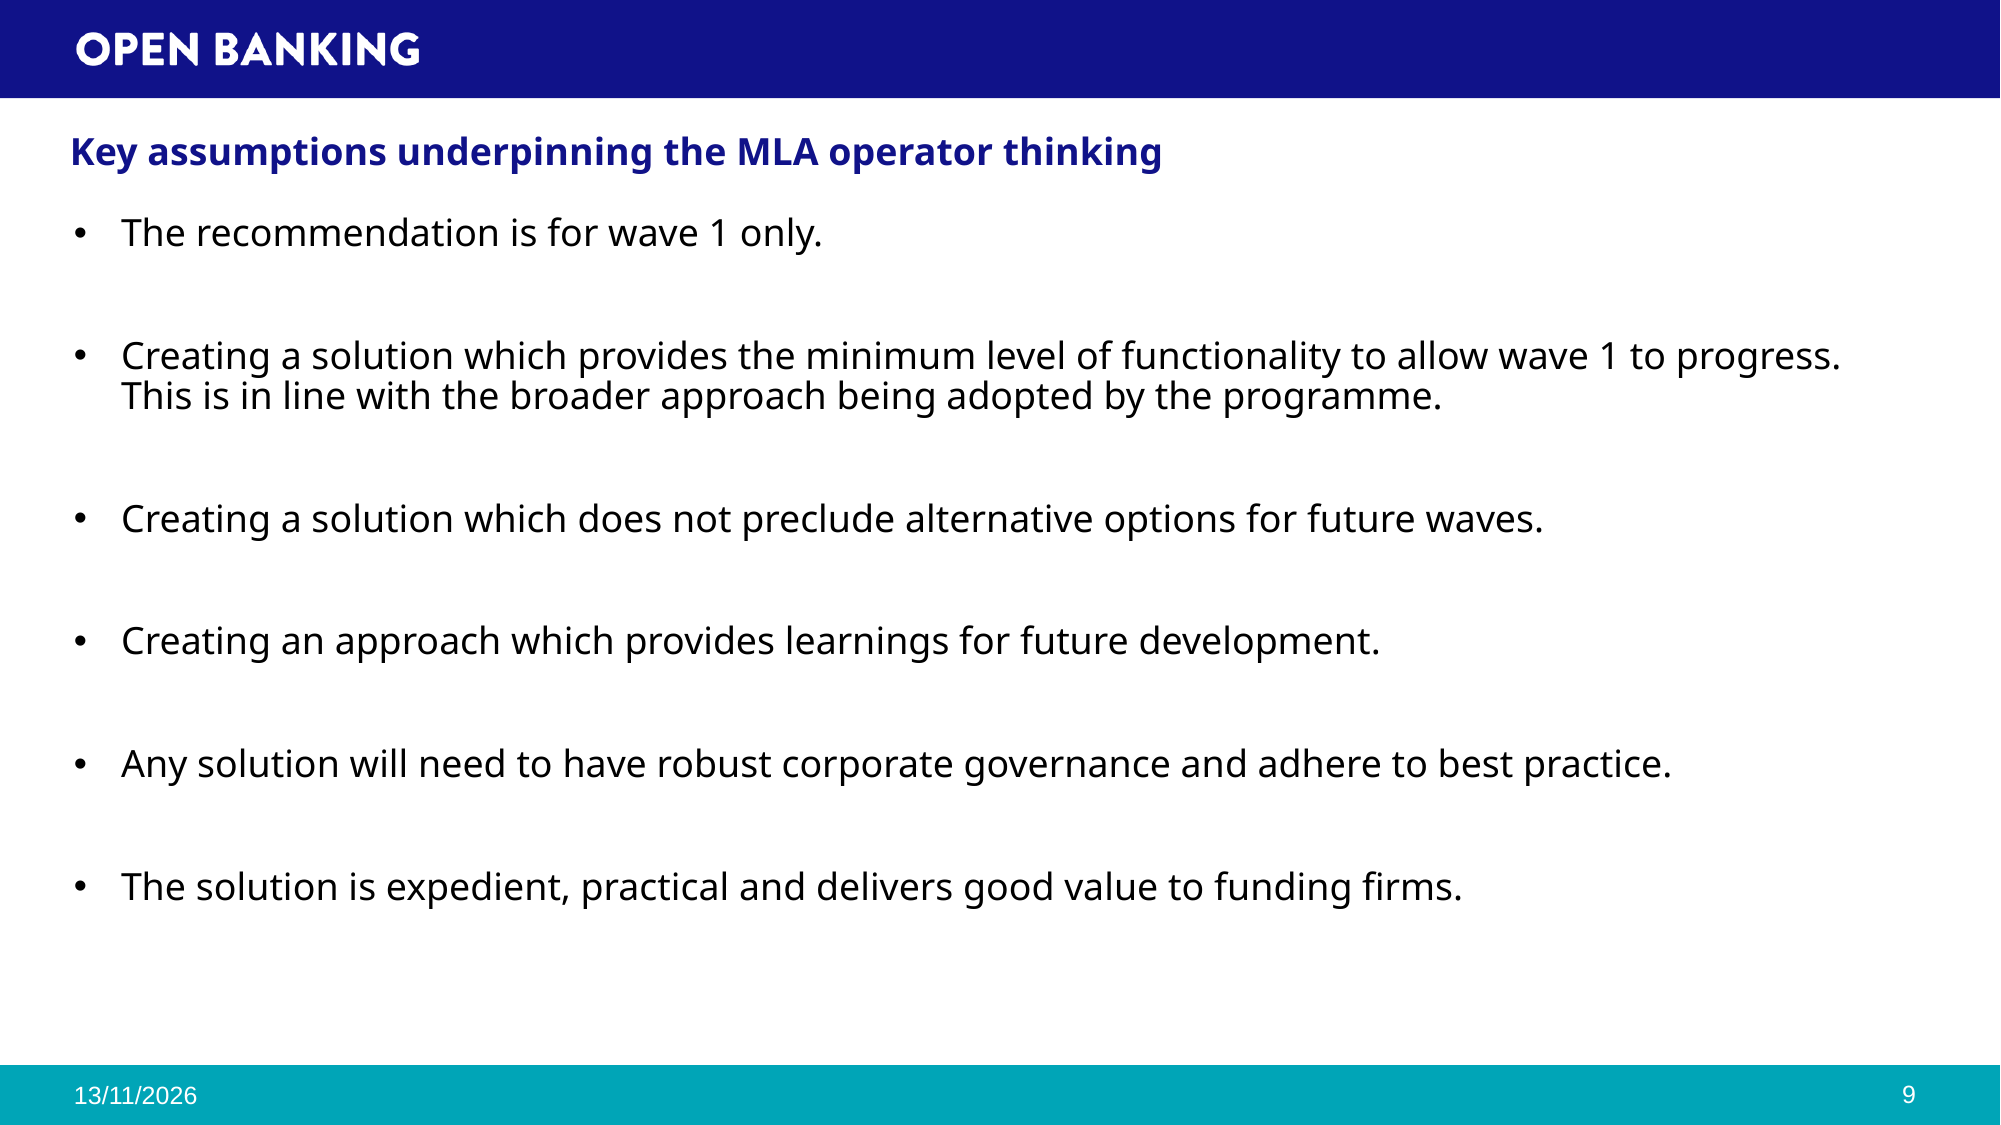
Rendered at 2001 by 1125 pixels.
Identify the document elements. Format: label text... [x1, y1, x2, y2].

slide_number 9 [1412, 1064, 1932, 1124]
list The recommendation is for wave 1 only. Creating a solution which provides the minimum level of functionality to allow wave 1 to progress. This is in line with the broader approach being adopted by the programme. Creating a solution which does not preclude alternative options for future waves. Creating an approach which provides learnings for future development. Any solution will need to have robust corporate governance and adhere to best practice. The solution is expedient, practical and delivers good value to funding firms. [59, 206, 1936, 1018]
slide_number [59, 1065, 509, 1125]
footer [662, 1064, 1338, 1124]
picture [43, 0, 452, 99]
title Key assumptions underpinning the MLA operator thinking [54, 125, 1629, 207]
